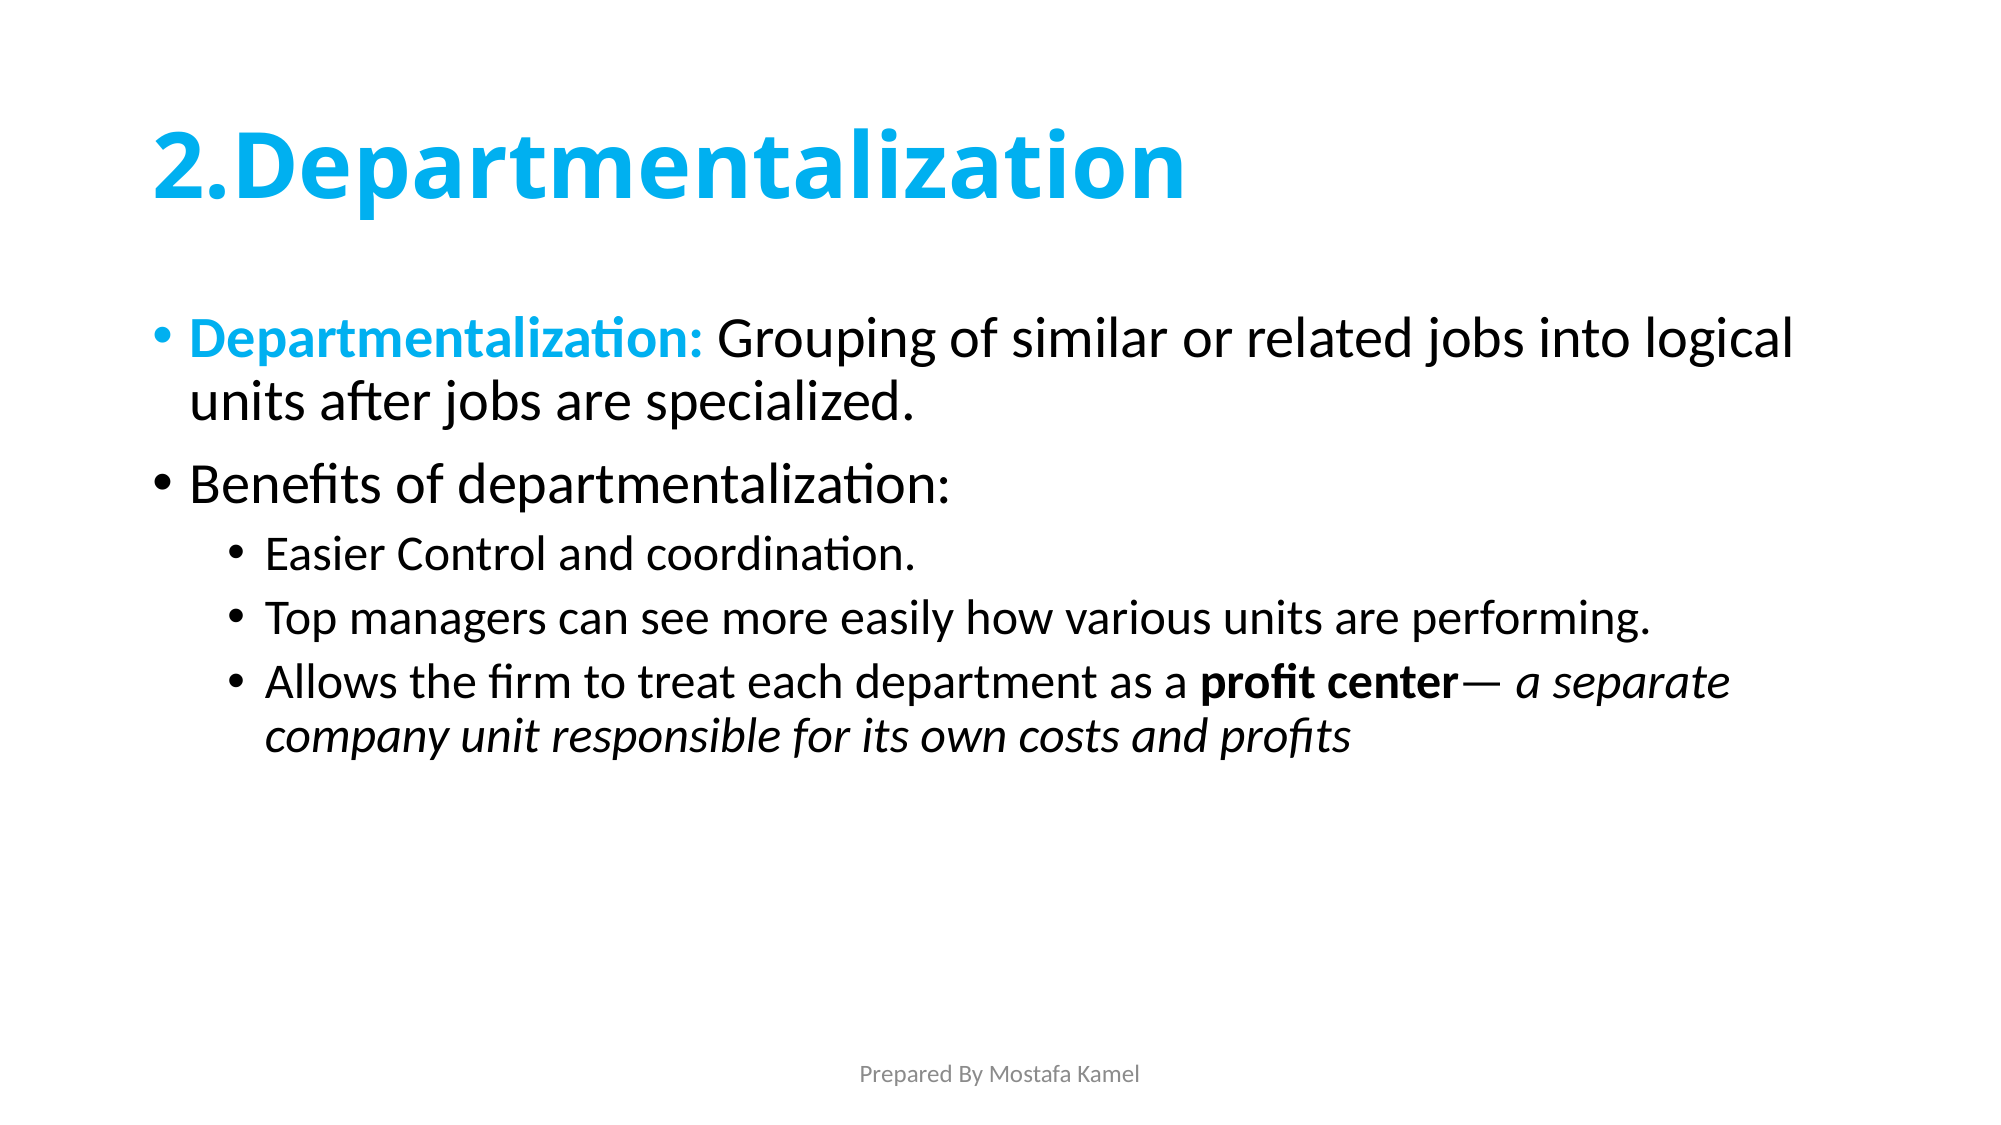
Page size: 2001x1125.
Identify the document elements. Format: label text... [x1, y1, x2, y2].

list Departmentalization: Grouping of similar or related jobs into logical units after jobs are specialized. Benefits of departmentalization: Easier Control and coordination. Top managers can see more easily how various units are performing. Allows the firm to treat each department as a profit center— a separate company unit responsible for its own costs and profits [137, 299, 1863, 1014]
title 2.Departmentalization [137, 59, 1863, 278]
footer Prepared By Mostafa Kamel [662, 1042, 1338, 1103]
